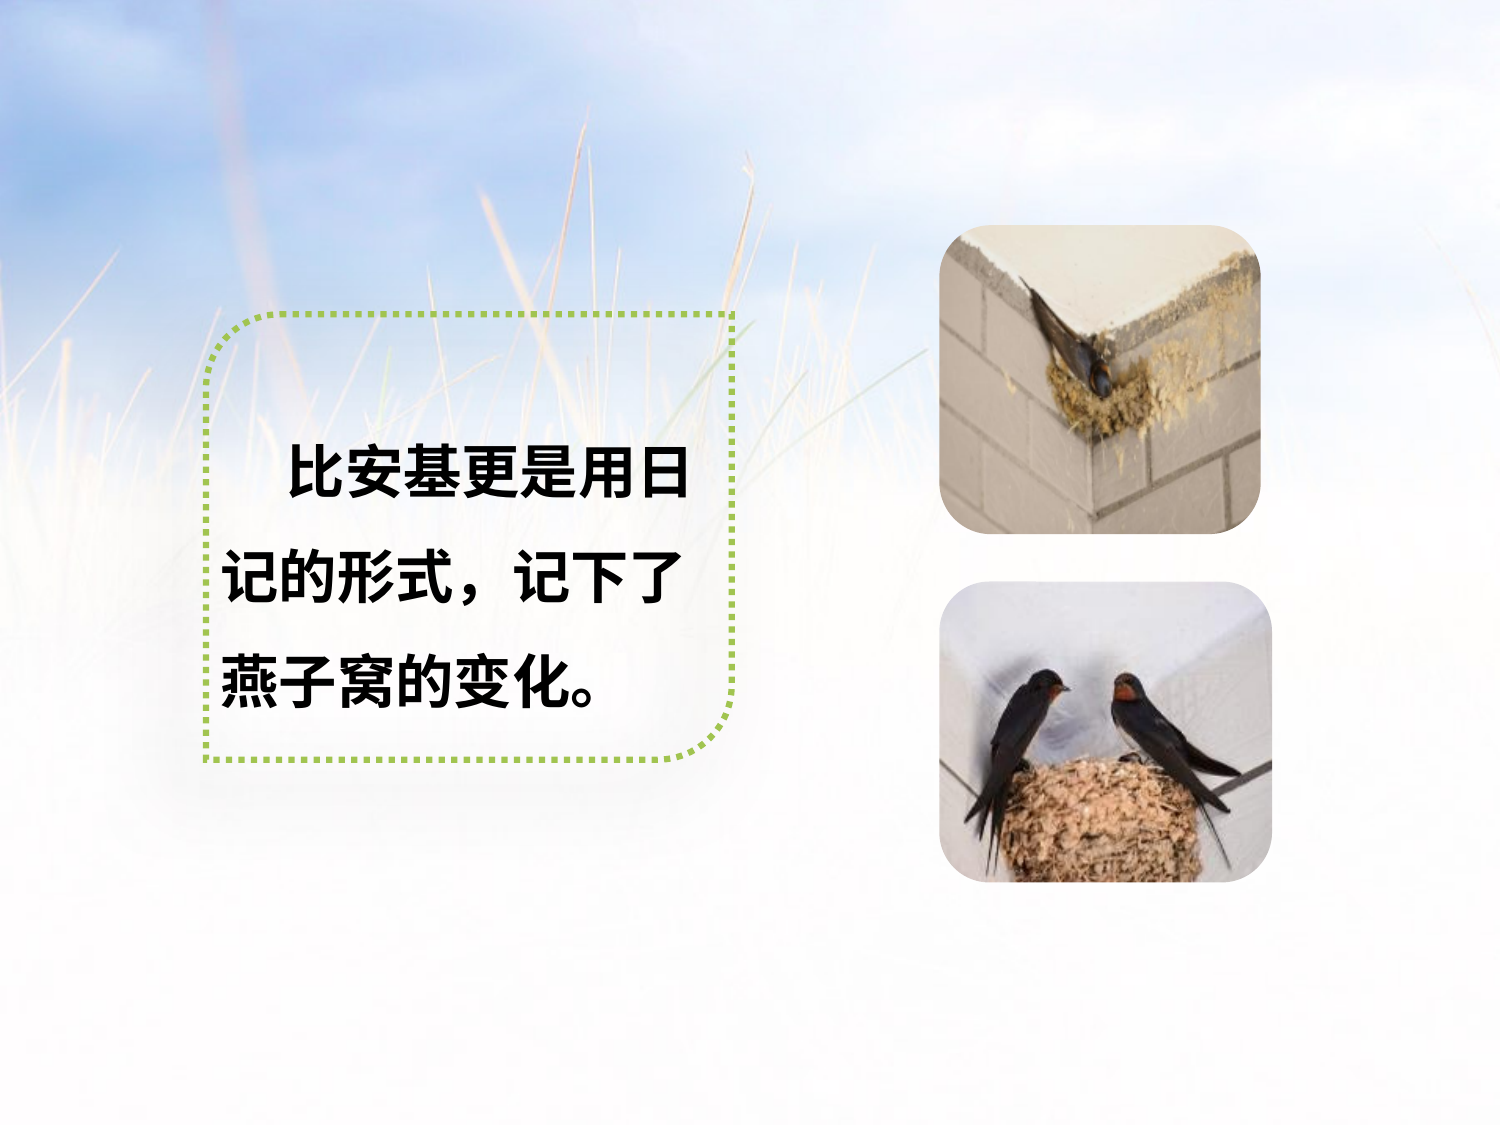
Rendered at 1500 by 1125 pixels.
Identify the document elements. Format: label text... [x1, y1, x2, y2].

picture [0, 0, 1500, 1125]
text_box [204, 313, 733, 761]
text_box 比安基更是用日记的形式，记下了燕子窝的变化。 [206, 393, 724, 723]
